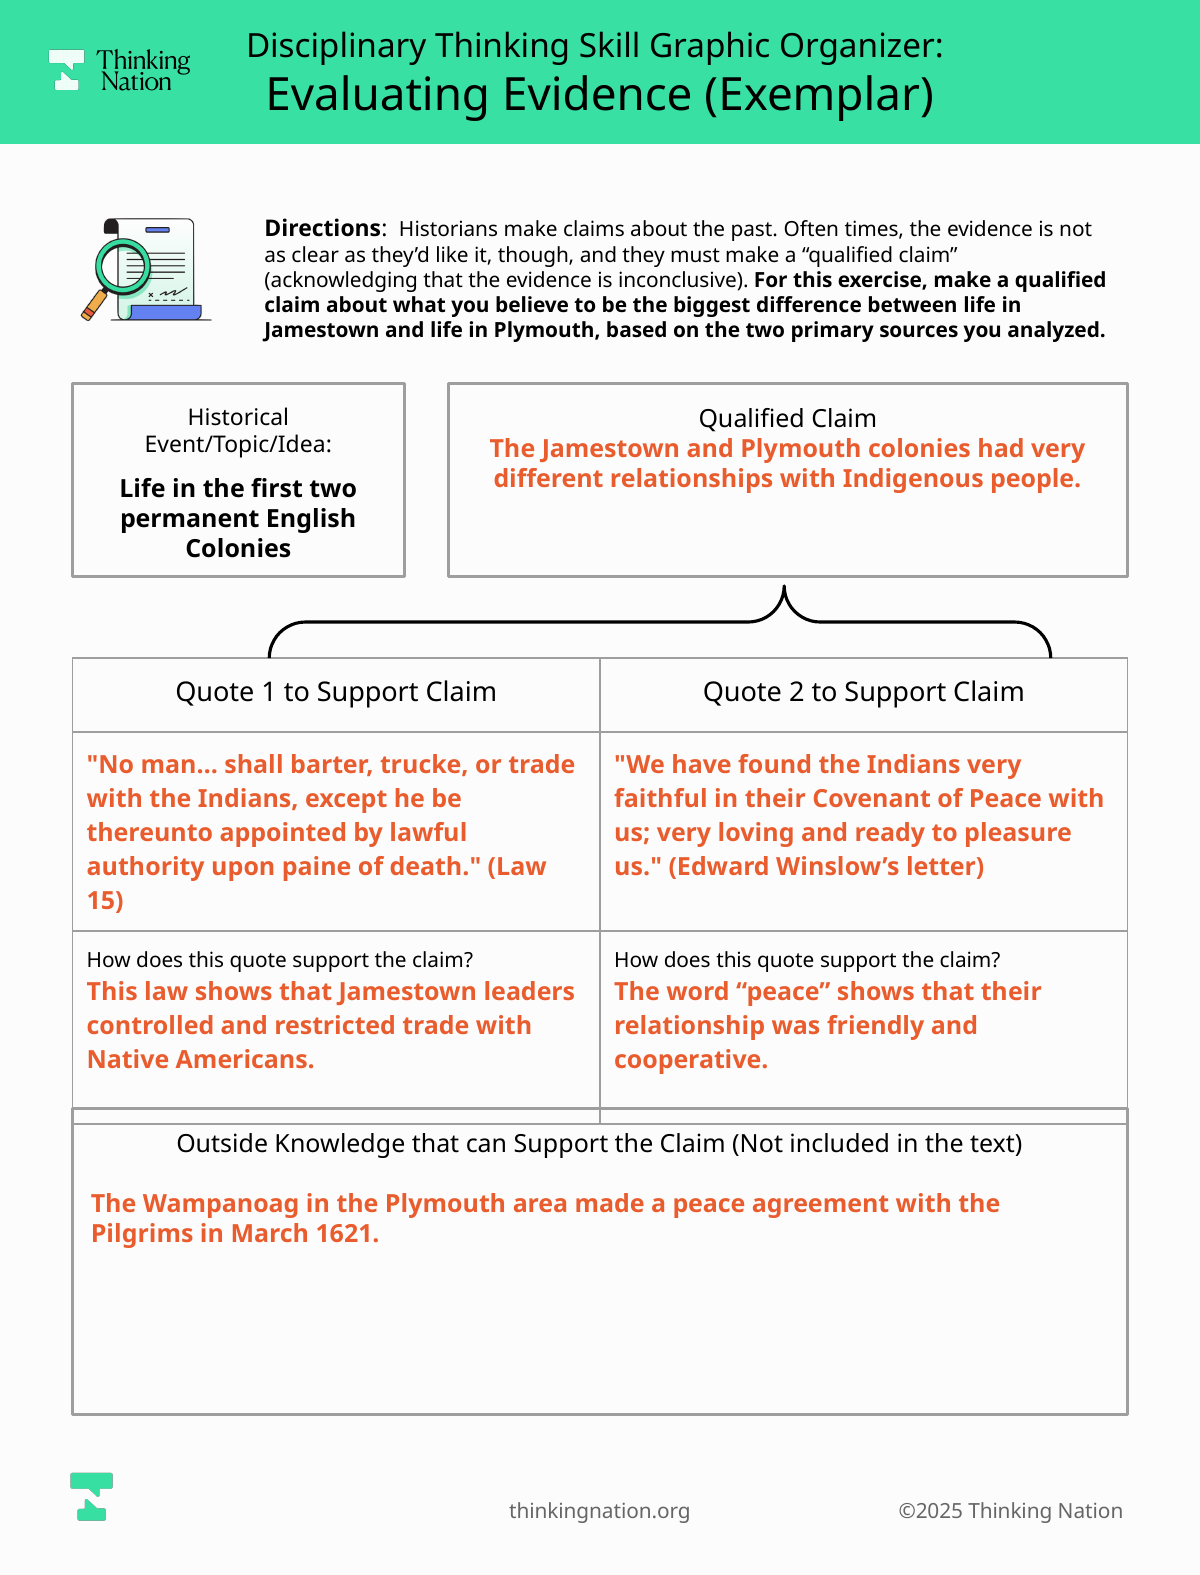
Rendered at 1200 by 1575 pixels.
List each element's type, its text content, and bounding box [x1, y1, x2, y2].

table_cell "No man… shall barter, trucke, or trade with the Indians, except he be thereunto appointed by lawful authority upon paine of death." (Law 15) [73, 733, 599, 930]
table_cell "We have found the Indians very faithful in their Covenant of Peace with us; very loving and ready to pleasure us." (Edward Winslow’s letter) [601, 733, 1127, 930]
picture [72, 195, 220, 344]
picture [58, 1463, 125, 1530]
text_box Historical Event/Topic/Idea: Life in the first two permanent English Colonies [72, 383, 405, 577]
table_cell How does this quote support the claim? The word “peace” shows that their relationship was friendly and cooperative. [601, 932, 1127, 1108]
text_box Directions: Historians make claims about the past. Often times, the evidence is not as clear as they’d like it, though, and they must make a “qualified claim” (acknowledging that the evidence is inconclusive). For this exercise, make a qualified claim about what you believe to be the biggest difference between life in Jamestown and life in Plymouth, based on the two primary sources you analyzed. [246, 211, 1128, 344]
text_box thinkingnation.org [457, 1483, 742, 1532]
text_box Disciplinary Thinking Skill Graphic Organizer: Evaluating Evidence (Exemplar) [0, 0, 1200, 144]
table_header Quote 2 to Support Claim [601, 659, 1127, 731]
table_cell How does this quote support the claim? This law shows that Jamestown leaders controlled and restricted trade with Native Americans. [73, 932, 599, 1108]
picture [33, 35, 195, 104]
text_box [269, 585, 1051, 659]
table_header Quote 1 to Support Claim [73, 659, 599, 731]
text_box Outside Knowledge that can Support the Claim (Not included in the text) The Wampanoag in the Plymouth area made a peace agreement with the Pilgrims in March 1621. [72, 1108, 1128, 1415]
text_box ©2025 Thinking Nation [854, 1483, 1139, 1532]
text_box Qualified Claim The Jamestown and Plymouth colonies had very different relationships with Indigenous people. [448, 383, 1128, 577]
